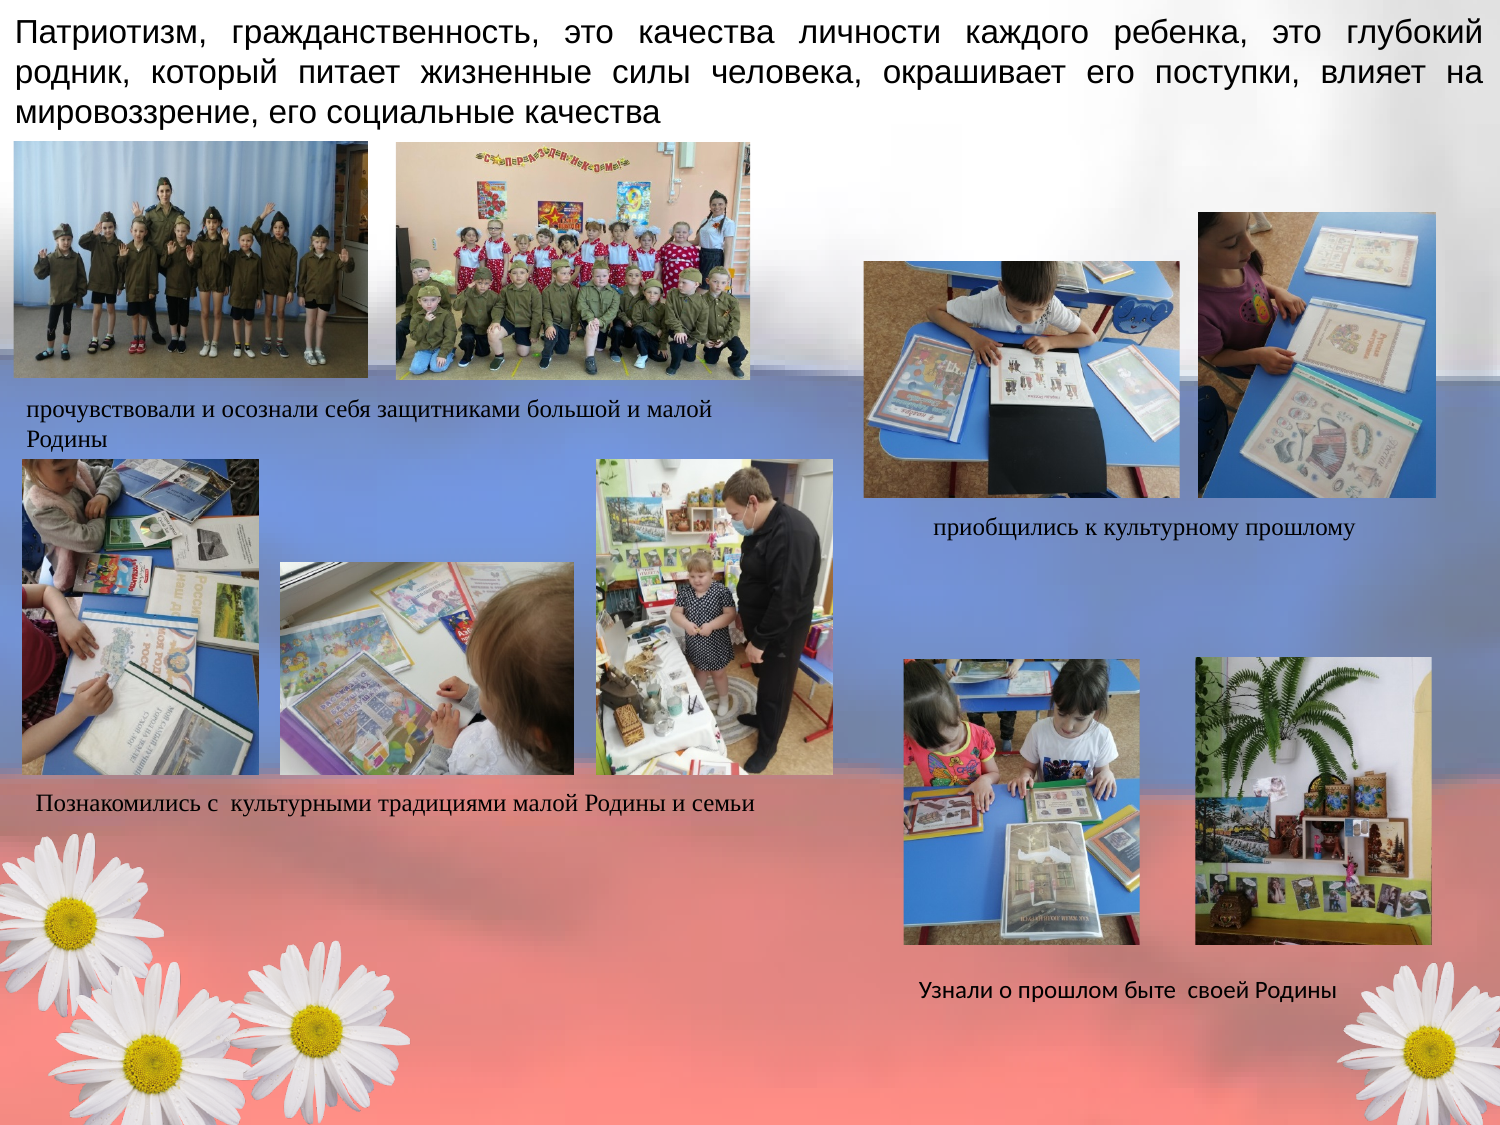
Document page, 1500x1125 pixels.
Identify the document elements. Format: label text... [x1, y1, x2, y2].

text_box Патриотизм, гражданственность, это качества личности каждого ребенка, это глубокий родник, который питает жизненные силы человека, окрашивает его поступки, влияет на мировоззрение, его социальные качества [0, 2, 1500, 138]
picture [1195, 656, 1432, 945]
text_box Познакомились с культурными традициями малой Родины и семьи [20, 779, 771, 854]
picture [0, 831, 411, 1125]
picture [1198, 211, 1436, 498]
picture [280, 562, 574, 775]
picture [395, 142, 751, 380]
text_box Узнали о прошлом быте своей Родины [904, 966, 1354, 1011]
picture [1335, 960, 1500, 1125]
picture [13, 141, 369, 378]
picture [863, 260, 1180, 498]
text_box приобщились к культурному прошлому [918, 502, 1441, 548]
picture [21, 459, 259, 775]
picture [903, 659, 1140, 945]
picture [596, 459, 833, 775]
text_box прочувствовали и осознали себя защитниками большой и малой Родины [11, 385, 753, 461]
